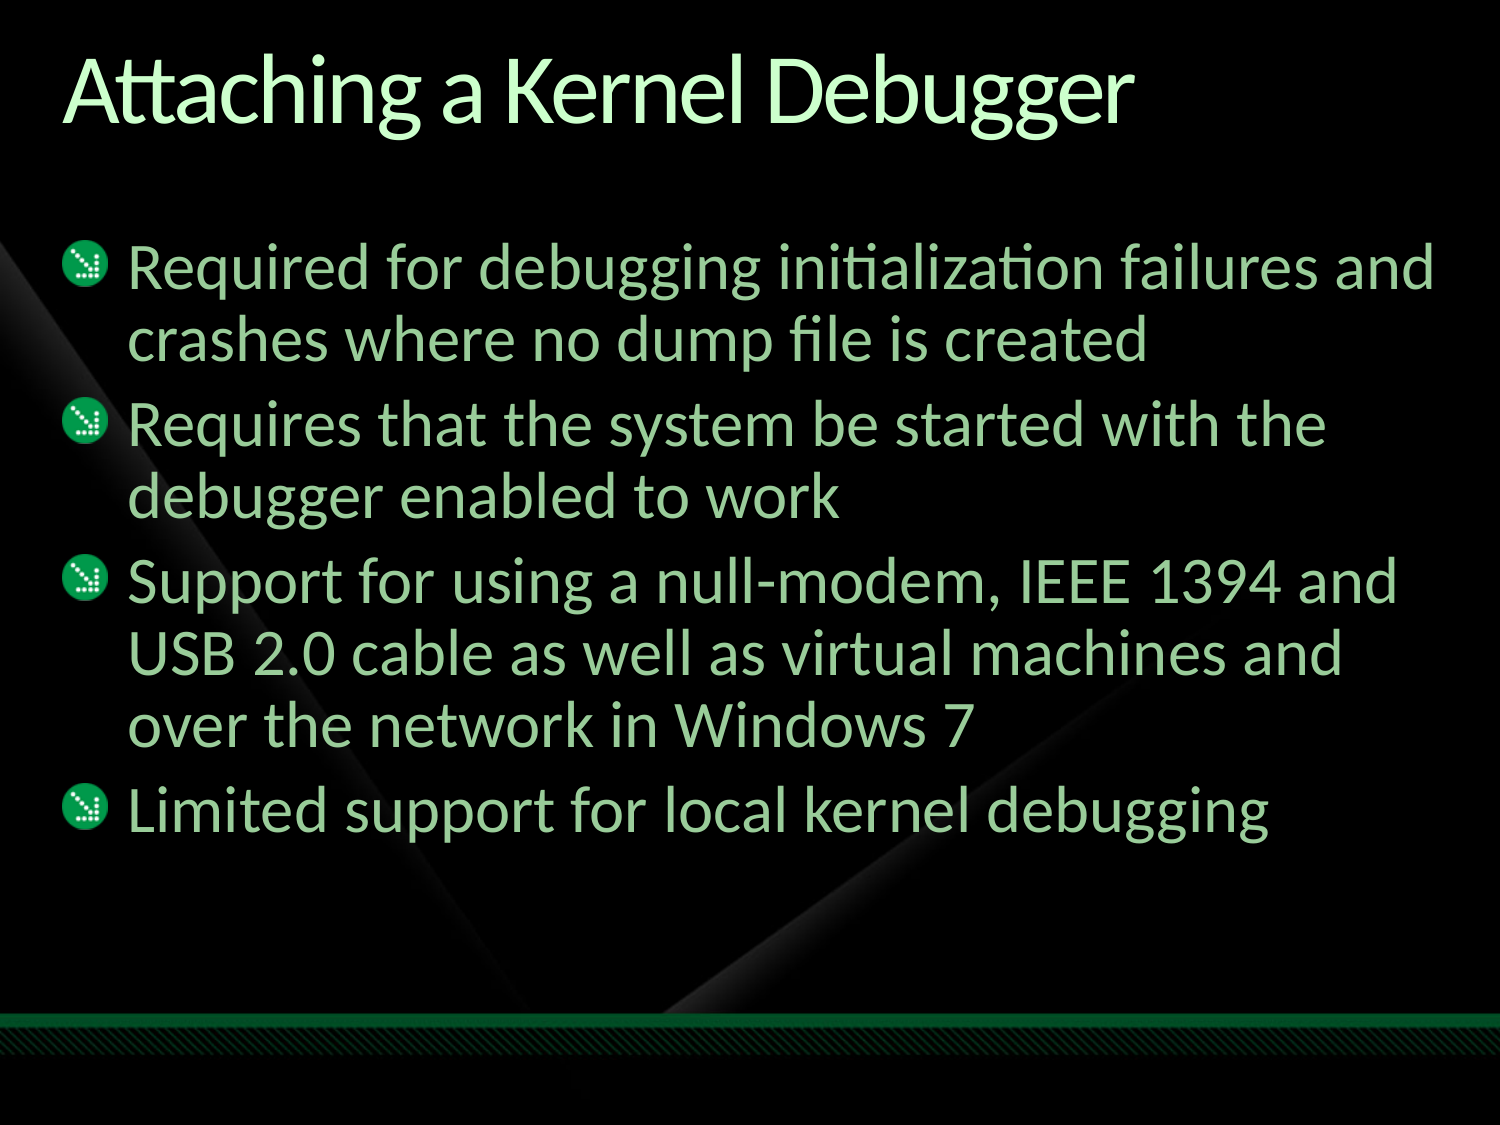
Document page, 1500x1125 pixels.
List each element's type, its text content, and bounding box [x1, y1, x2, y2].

title Attaching a Kernel Debugger [62, 37, 1438, 147]
picture [0, 0, 1500, 1125]
list Required for debugging initialization failures and crashes where no dump file is created Requires that the system be started with the debugger enabled to work Support for using a null-modem, IEEE 1394 and USB 2.0 cable as well as virtual machines and over the network in Windows 7 Limited support for local kernel debugging [62, 231, 1438, 980]
